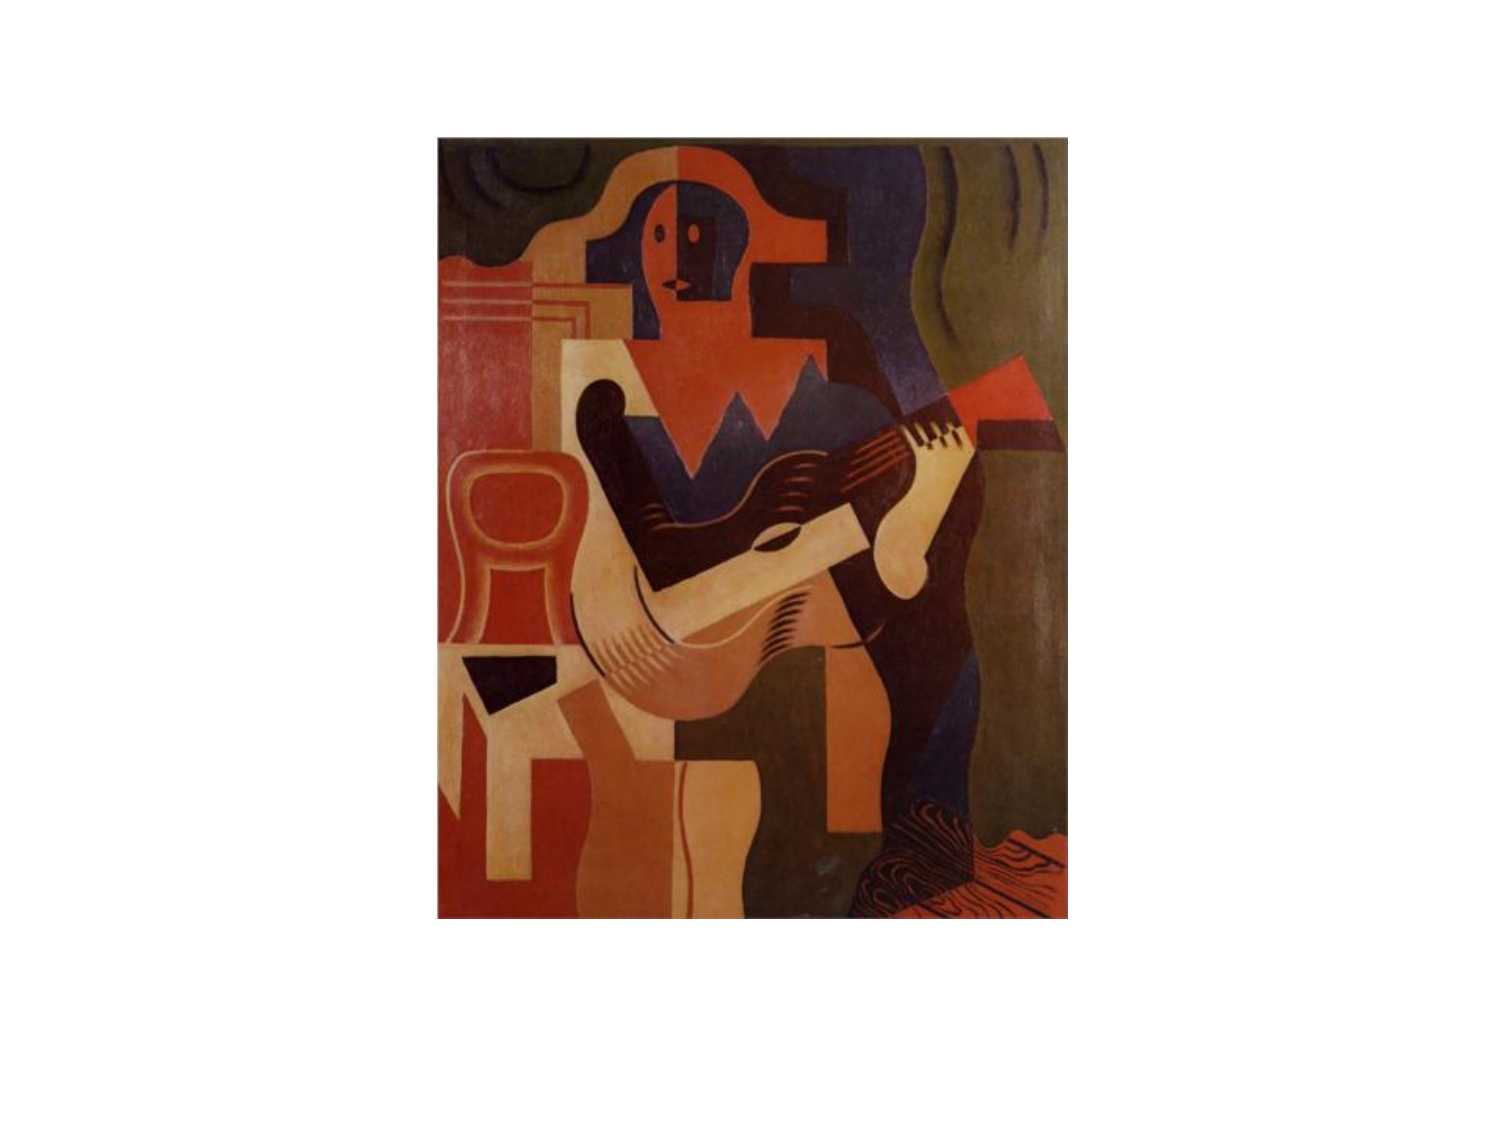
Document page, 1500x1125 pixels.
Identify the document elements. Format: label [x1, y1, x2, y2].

picture [437, 137, 1068, 919]
